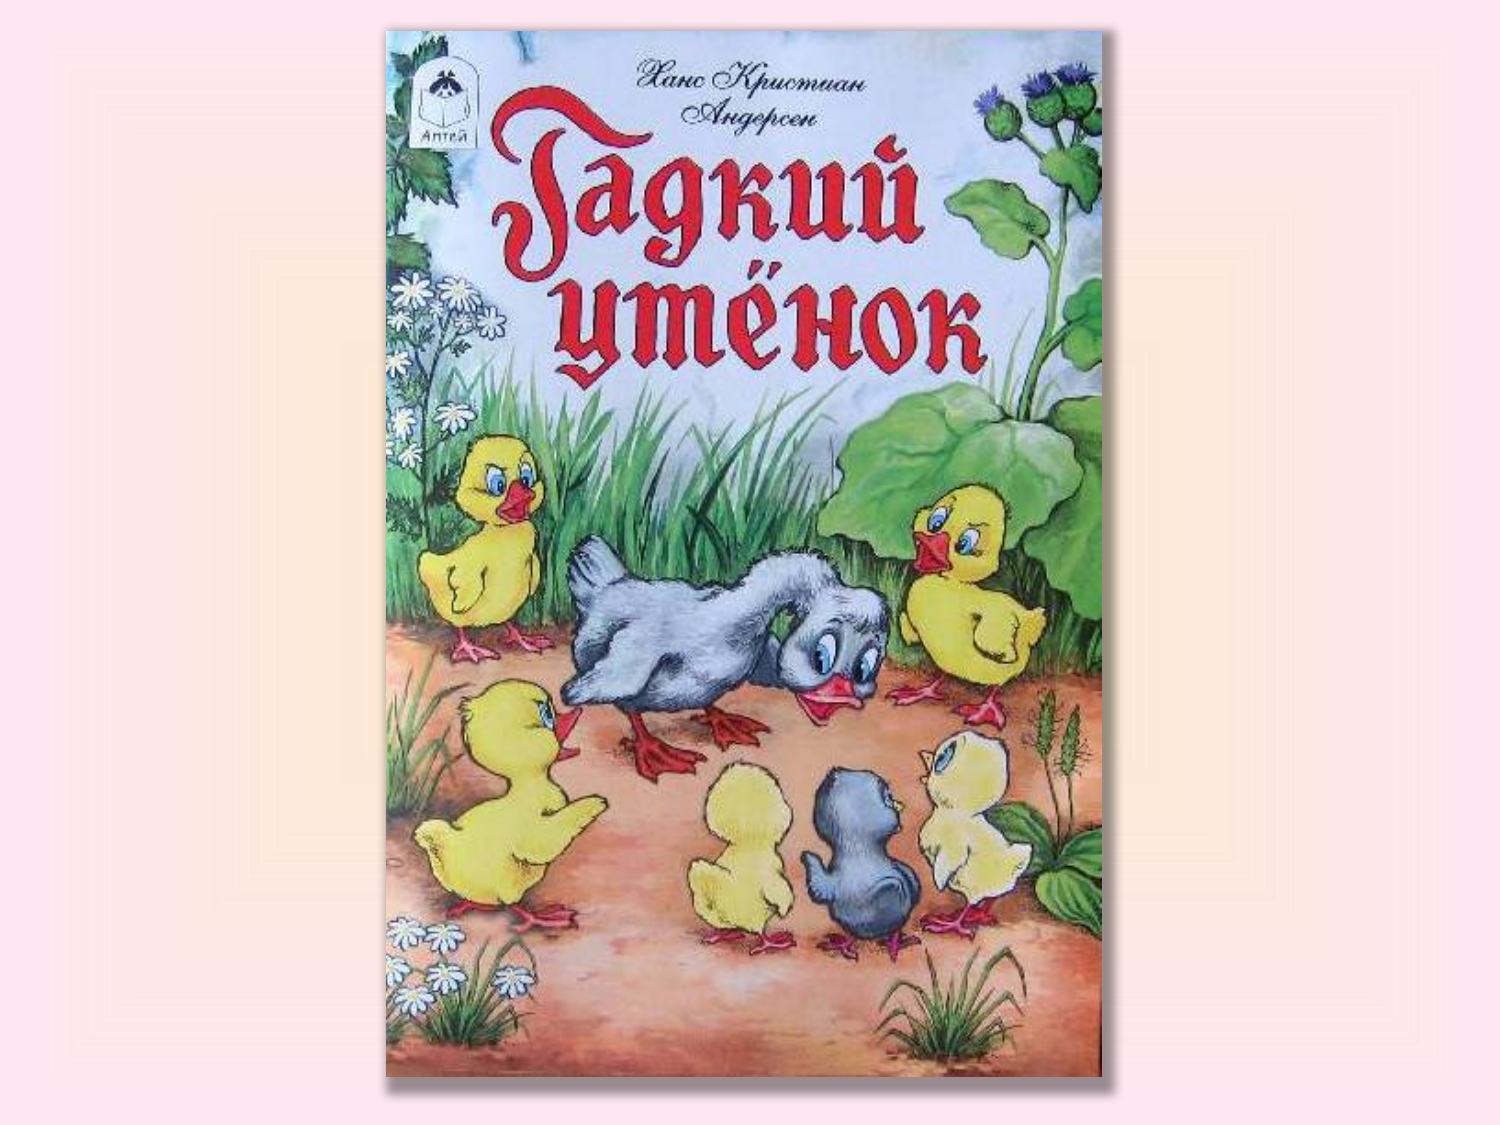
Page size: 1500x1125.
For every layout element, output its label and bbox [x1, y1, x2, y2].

picture [386, 31, 1102, 1077]
